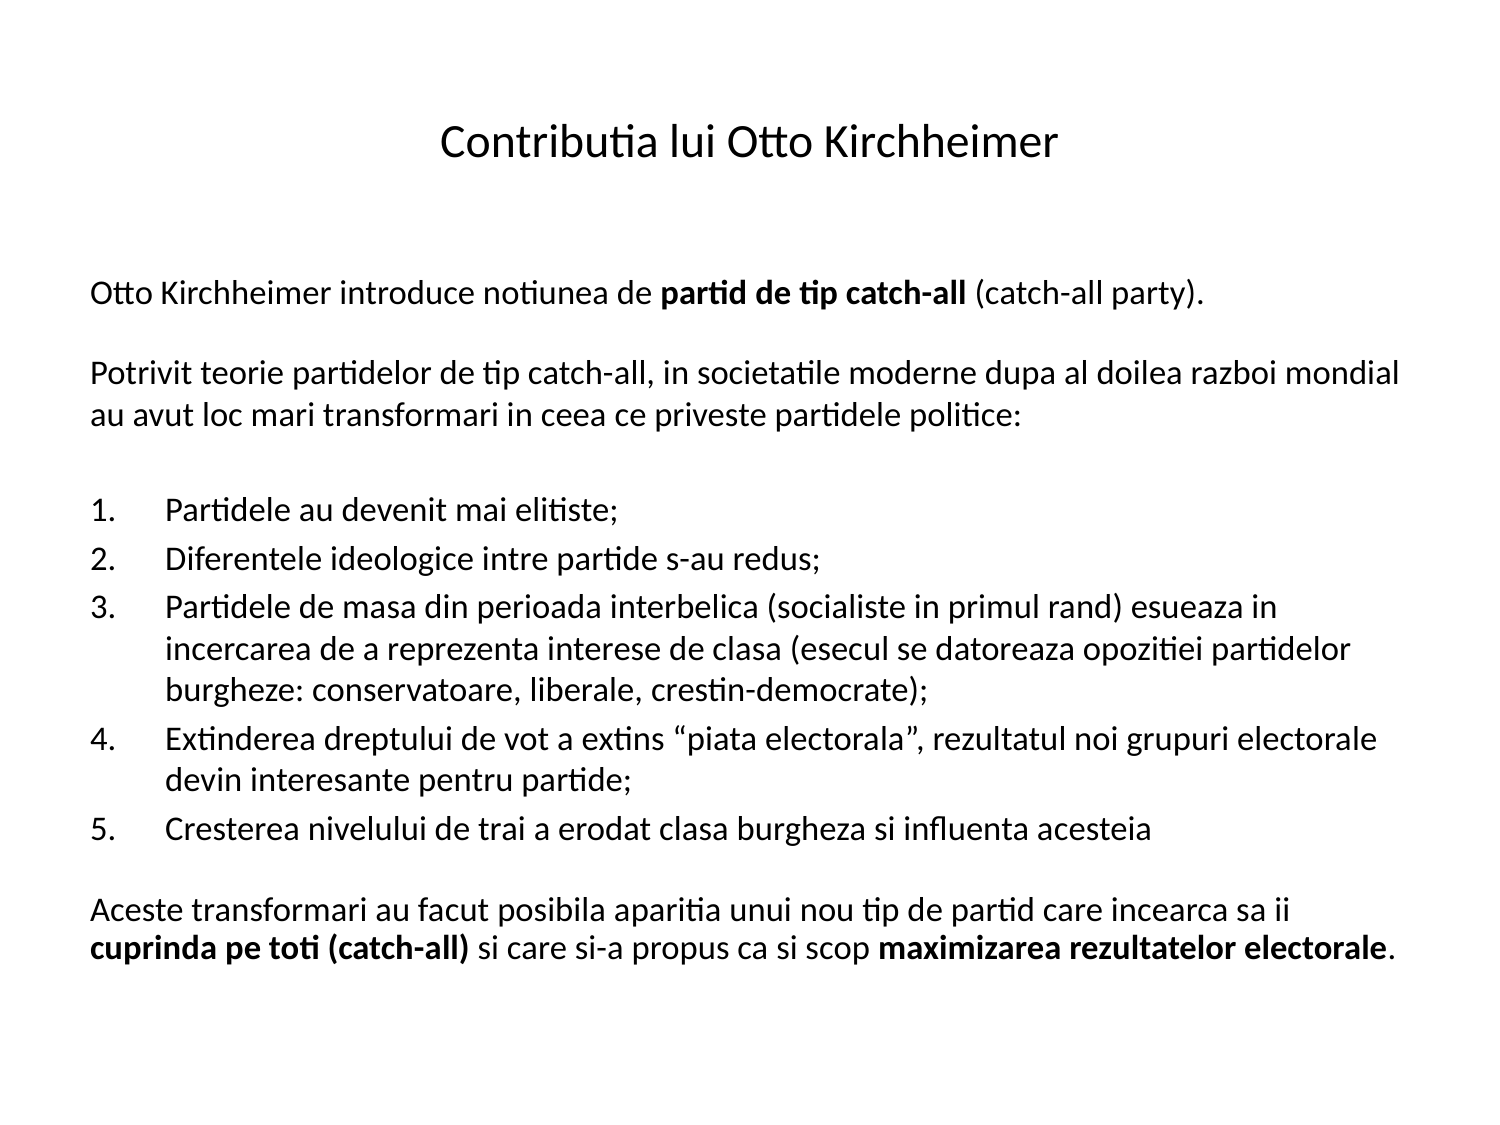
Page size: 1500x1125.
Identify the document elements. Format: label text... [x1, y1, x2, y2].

list Otto Kirchheimer introduce notiunea de partid de tip catch-all (catch-all party). Potrivit teorie partidelor de tip catch-all, in societatile moderne dupa al doilea razboi mondial au avut loc mari transformari in ceea ce priveste partidele politice: Partidele au devenit mai elitiste; Diferentele ideologice intre partide s-au redus; Partidele de masa din perioada interbelica (socialiste in primul rand) esueaza in incercarea de a reprezenta interese de clasa (esecul se datoreaza opozitiei partidelor burgheze: conservatoare, liberale, crestin-democrate); Extinderea dreptului de vot a extins “piata electorala”, rezultatul noi grupuri electorale devin interesante pentru partide; Cresterea nivelului de trai a erodat clasa burgheza si influenta acesteia Aceste transformari au facut posibila aparitia unui nou tip de partid care incearca sa ii cuprinda pe toti (catch-all) si care si-a propus ca si scop maximizarea rezultatelor electorale. [75, 262, 1425, 1005]
title Contributia lui Otto Kirchheimer [75, 45, 1425, 233]
